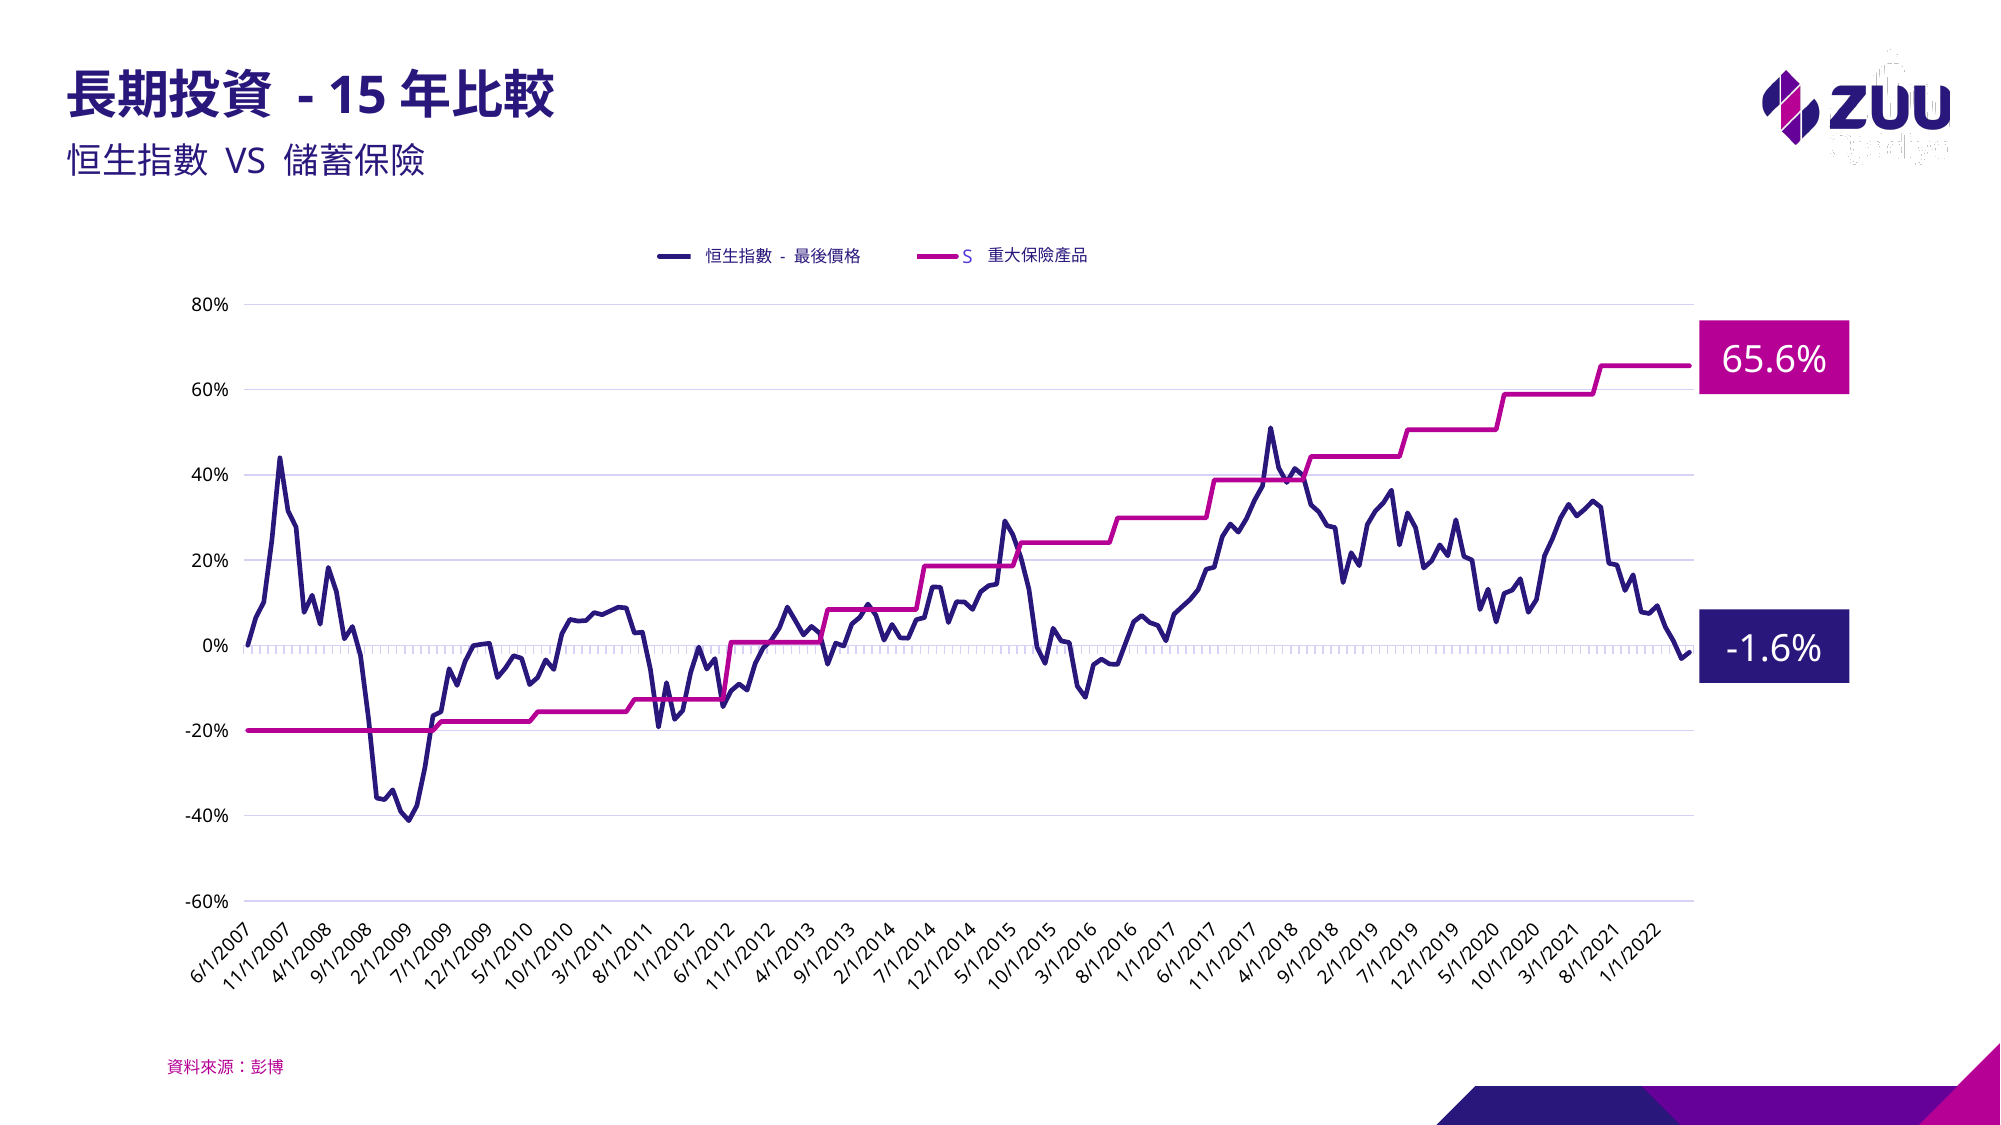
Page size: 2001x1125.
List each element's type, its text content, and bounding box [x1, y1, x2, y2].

chart [151, 226, 1725, 1014]
text_box 資料來源：彭博 [152, 1049, 300, 1085]
title 長期投資 - 15年比較 [50, 50, 1950, 145]
subtitle 恒生指數 VS 儲蓄保險 [52, 128, 1950, 197]
text_box 65.6% [1725, 319, 1850, 395]
text_box -1.6% [1725, 608, 1850, 684]
